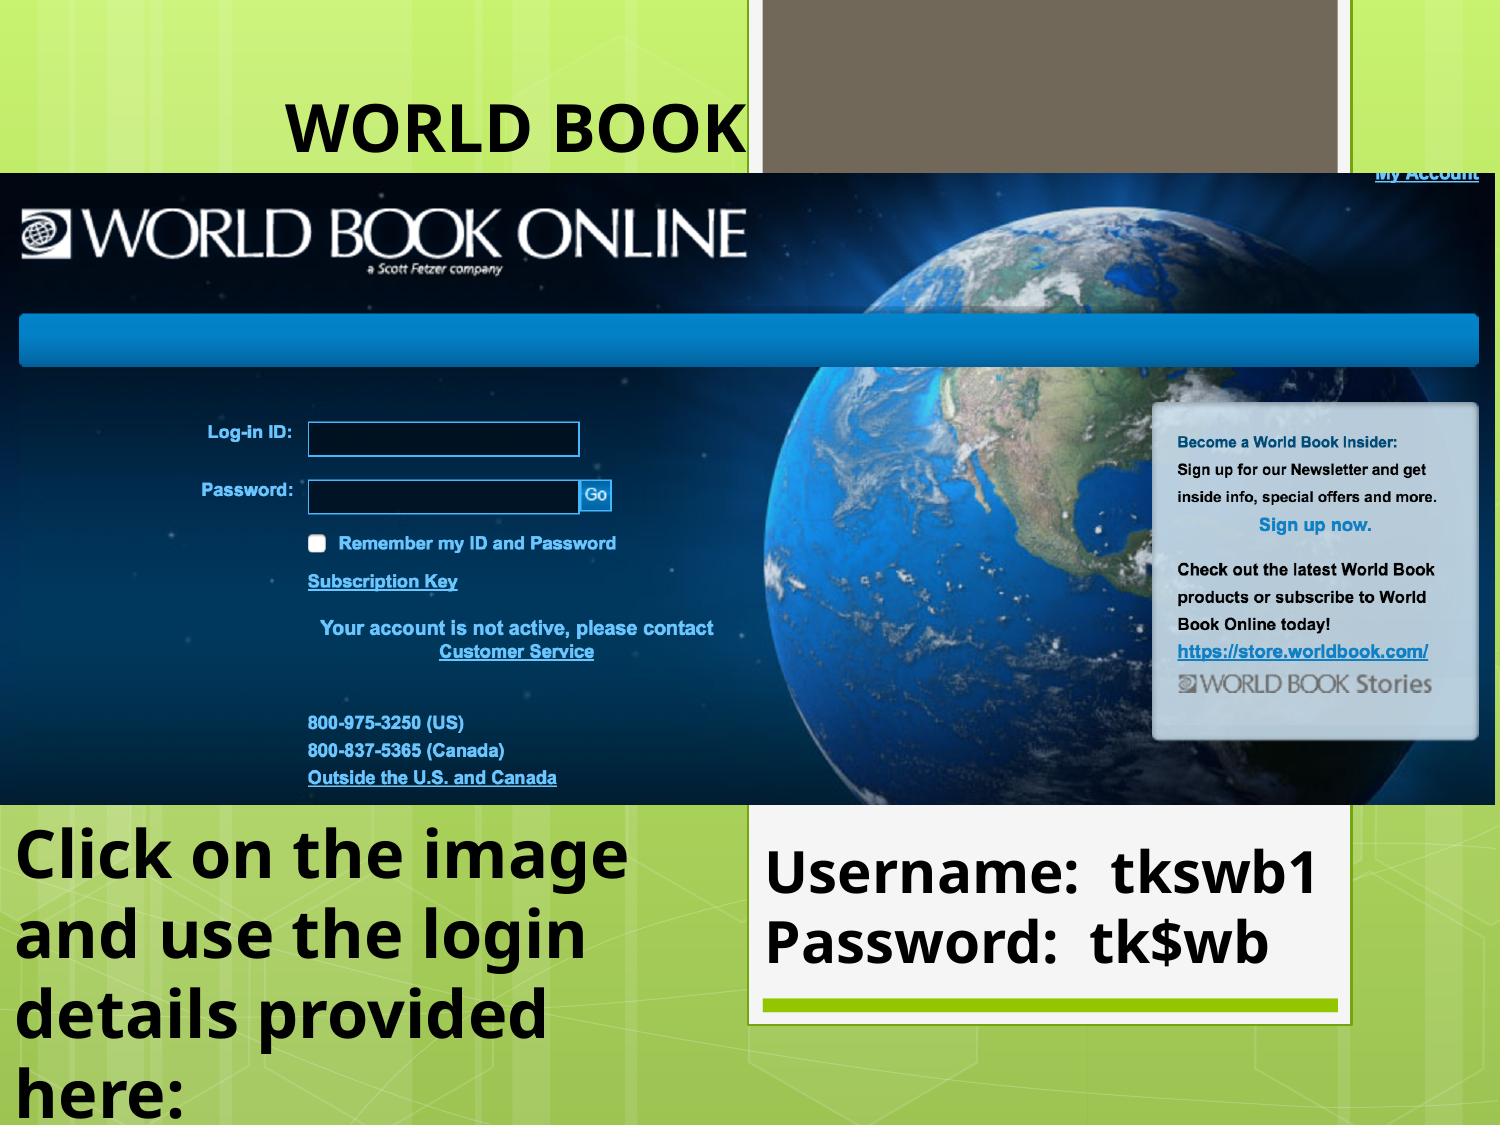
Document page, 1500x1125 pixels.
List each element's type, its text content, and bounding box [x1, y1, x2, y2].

text_box Username: tkswb1 Password: tk$wb [749, 827, 1500, 983]
text_box Click on the image and use the login details provided here: [0, 814, 750, 1125]
text_box WORLD BOOK ONLINE [270, 78, 959, 172]
picture [0, 173, 1495, 805]
